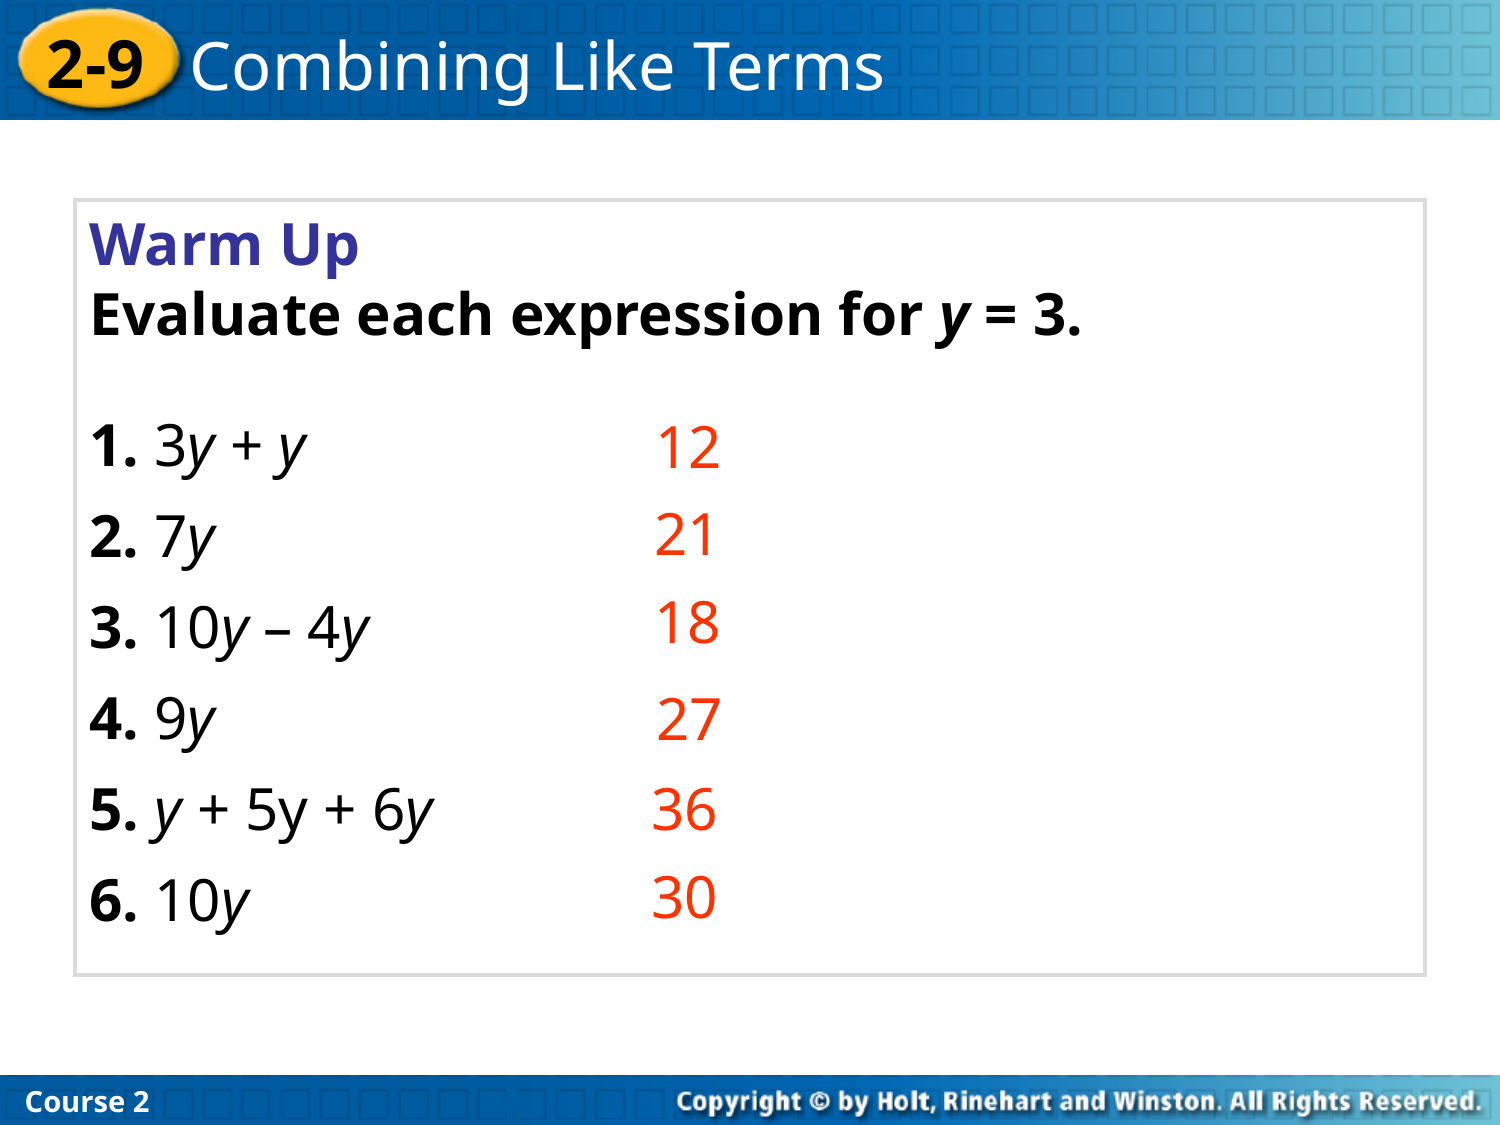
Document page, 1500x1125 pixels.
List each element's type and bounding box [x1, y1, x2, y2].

text_box [0, 0, 1500, 1125]
